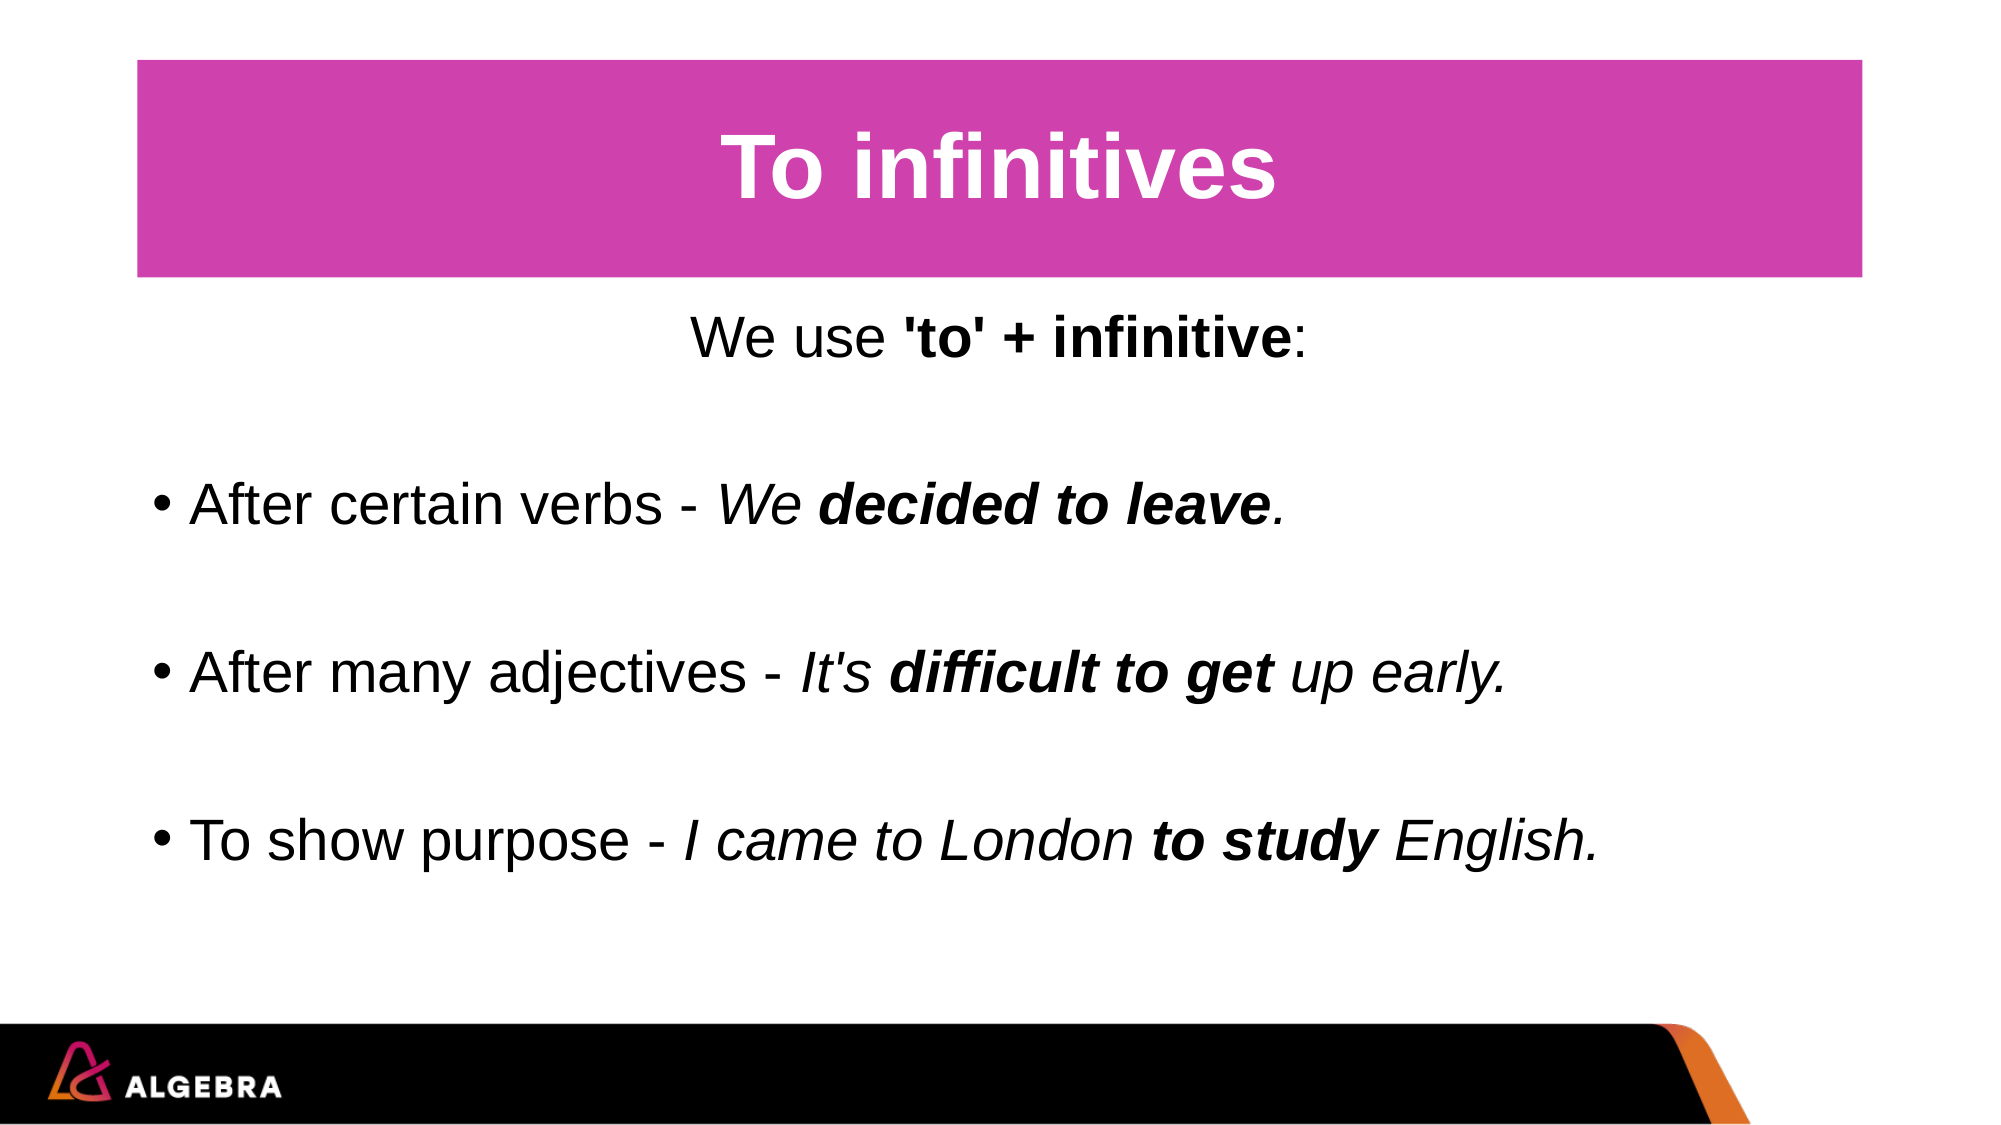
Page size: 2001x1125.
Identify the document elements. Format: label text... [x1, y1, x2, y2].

list We use 'to' + infinitive: After certain verbs - We decided to leave. After many adjectives - It's difficult to get up early. To show purpose - I came to London to study English. [137, 299, 1863, 1014]
picture [0, 1023, 1958, 1125]
title To infinitives [137, 59, 1863, 278]
